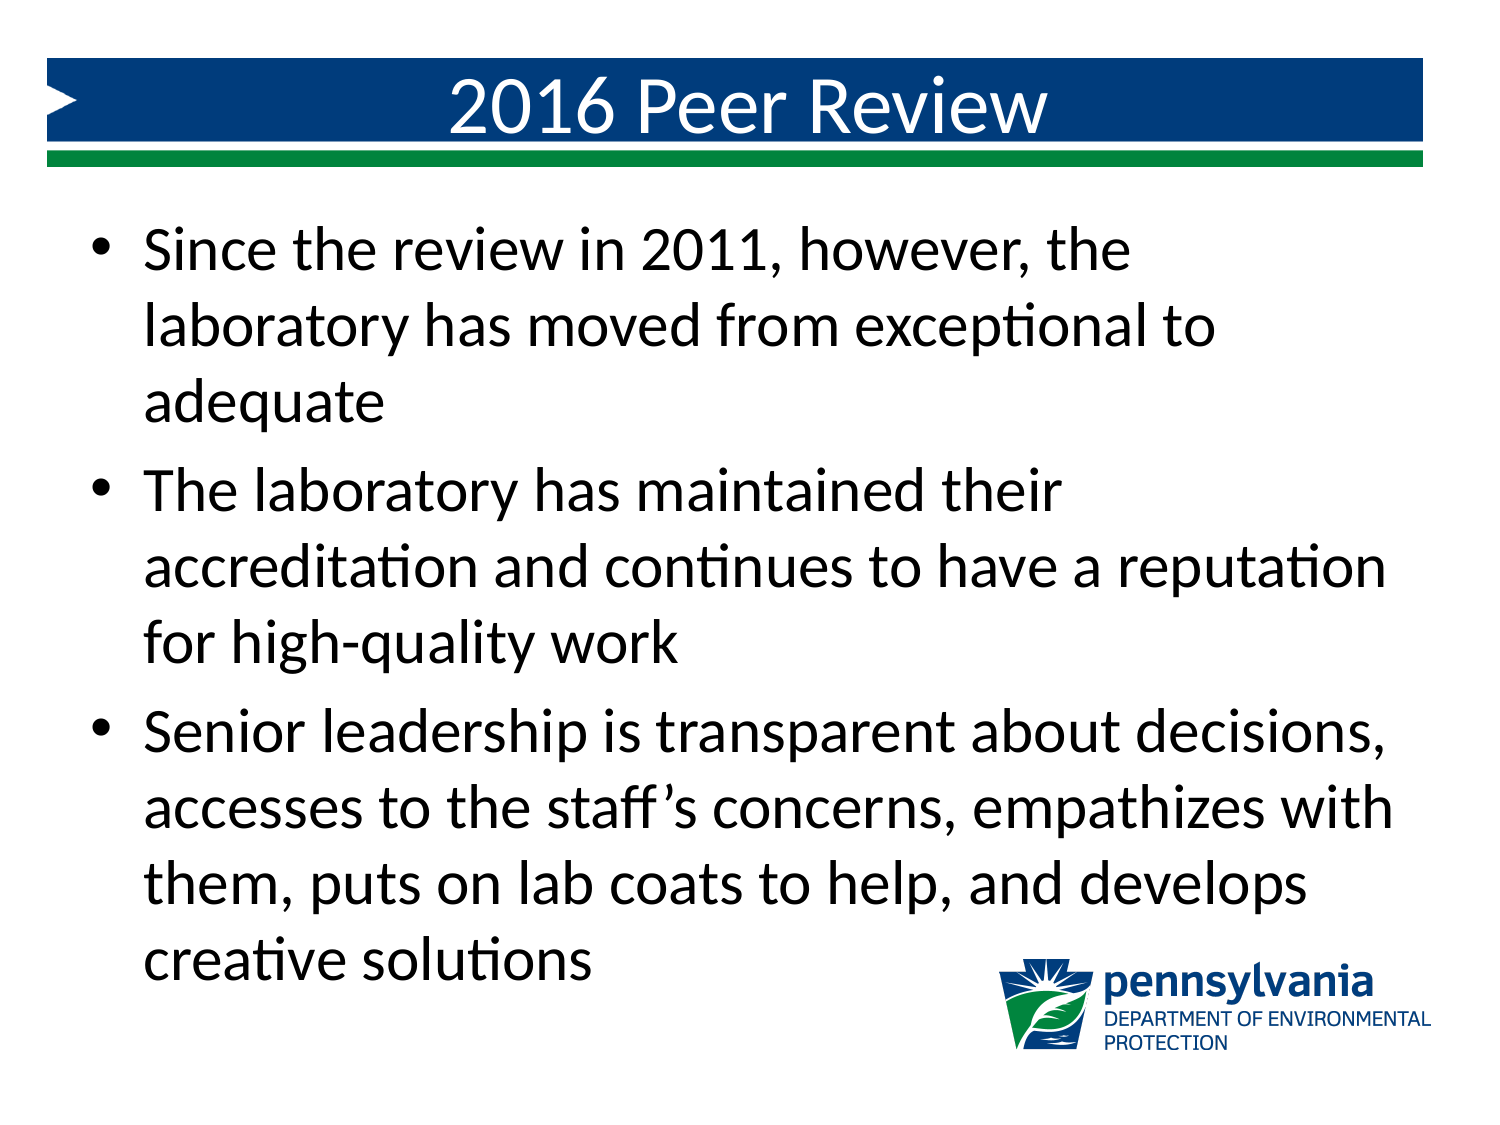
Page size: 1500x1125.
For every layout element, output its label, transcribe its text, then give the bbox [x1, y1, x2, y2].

list Since the review in 2011, however, the laboratory has moved from exceptional to adequate The laboratory has maintained their accreditation and continues to have a reputation for high-quality work Senior leadership is transparent about decisions, accesses to the staff’s concerns, empathizes with them, puts on lab coats to help, and develops creative solutions [75, 200, 1423, 1005]
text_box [47, 58, 1423, 167]
picture [999, 958, 1431, 1051]
